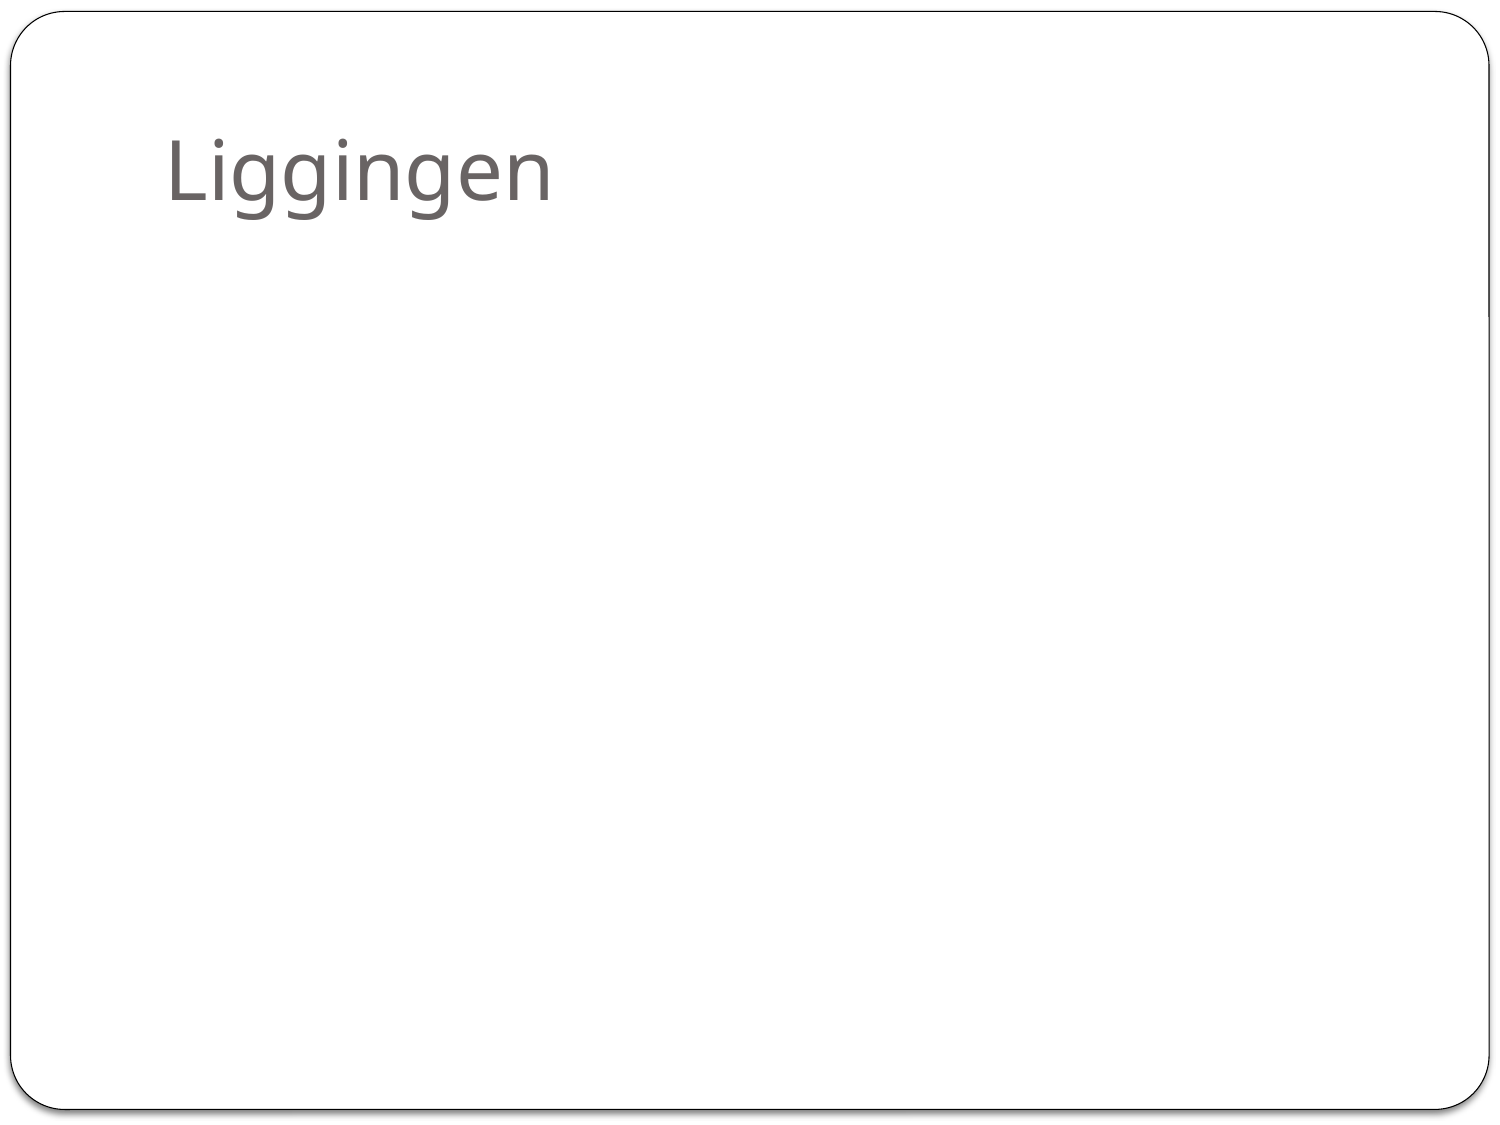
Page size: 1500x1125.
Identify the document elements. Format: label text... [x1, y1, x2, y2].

title Liggingen [150, 45, 1425, 233]
